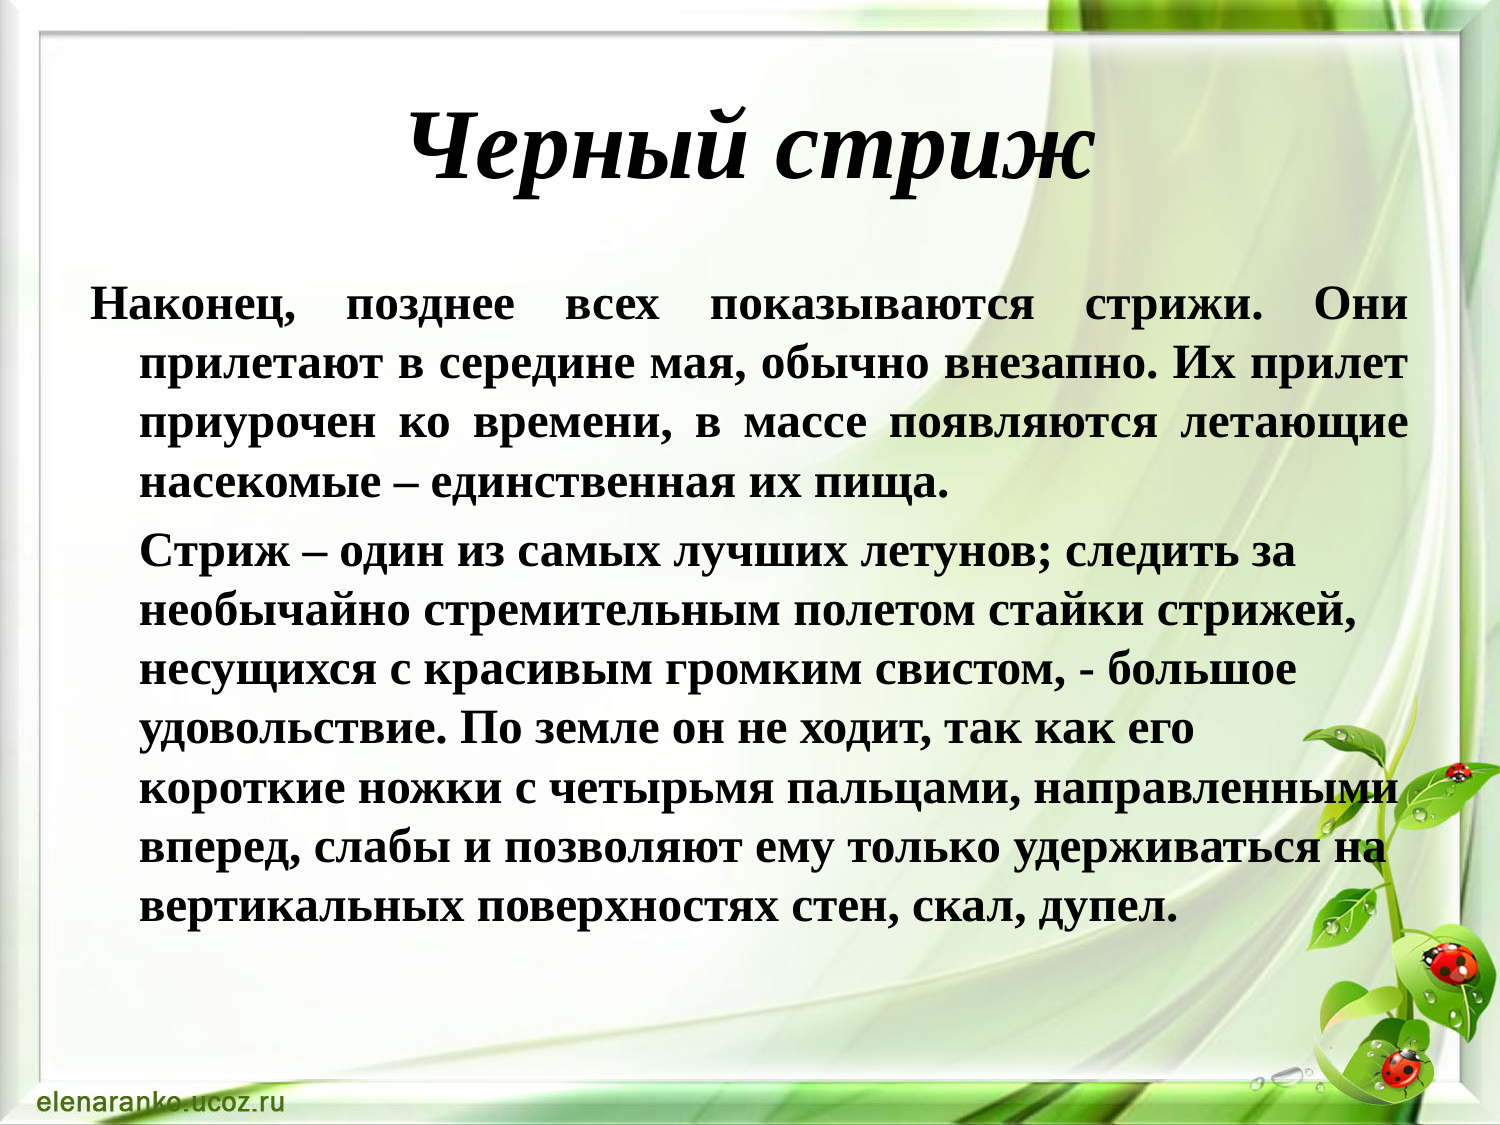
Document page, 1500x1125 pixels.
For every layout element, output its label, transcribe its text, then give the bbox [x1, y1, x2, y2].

list Наконец, позднее всех показываются стрижи. Они прилетают в середине мая, обычно внезапно. Их прилет приурочен ко времени, в массе появляются летающие насекомые – единственная их пища. Стриж – один из самых лучших летунов; следить за необычайно стремительным полетом стайки стрижей, несущихся с красивым громким свистом, - большое удовольствие. По земле он не ходит, так как его короткие ножки с четырьмя пальцами, направленными вперед, слабы и позволяют ему только удерживаться на вертикальных поверхностях стен, скал, дупел. [75, 262, 1425, 1005]
picture [0, 0, 1500, 1125]
title Черный стриж [75, 45, 1425, 233]
